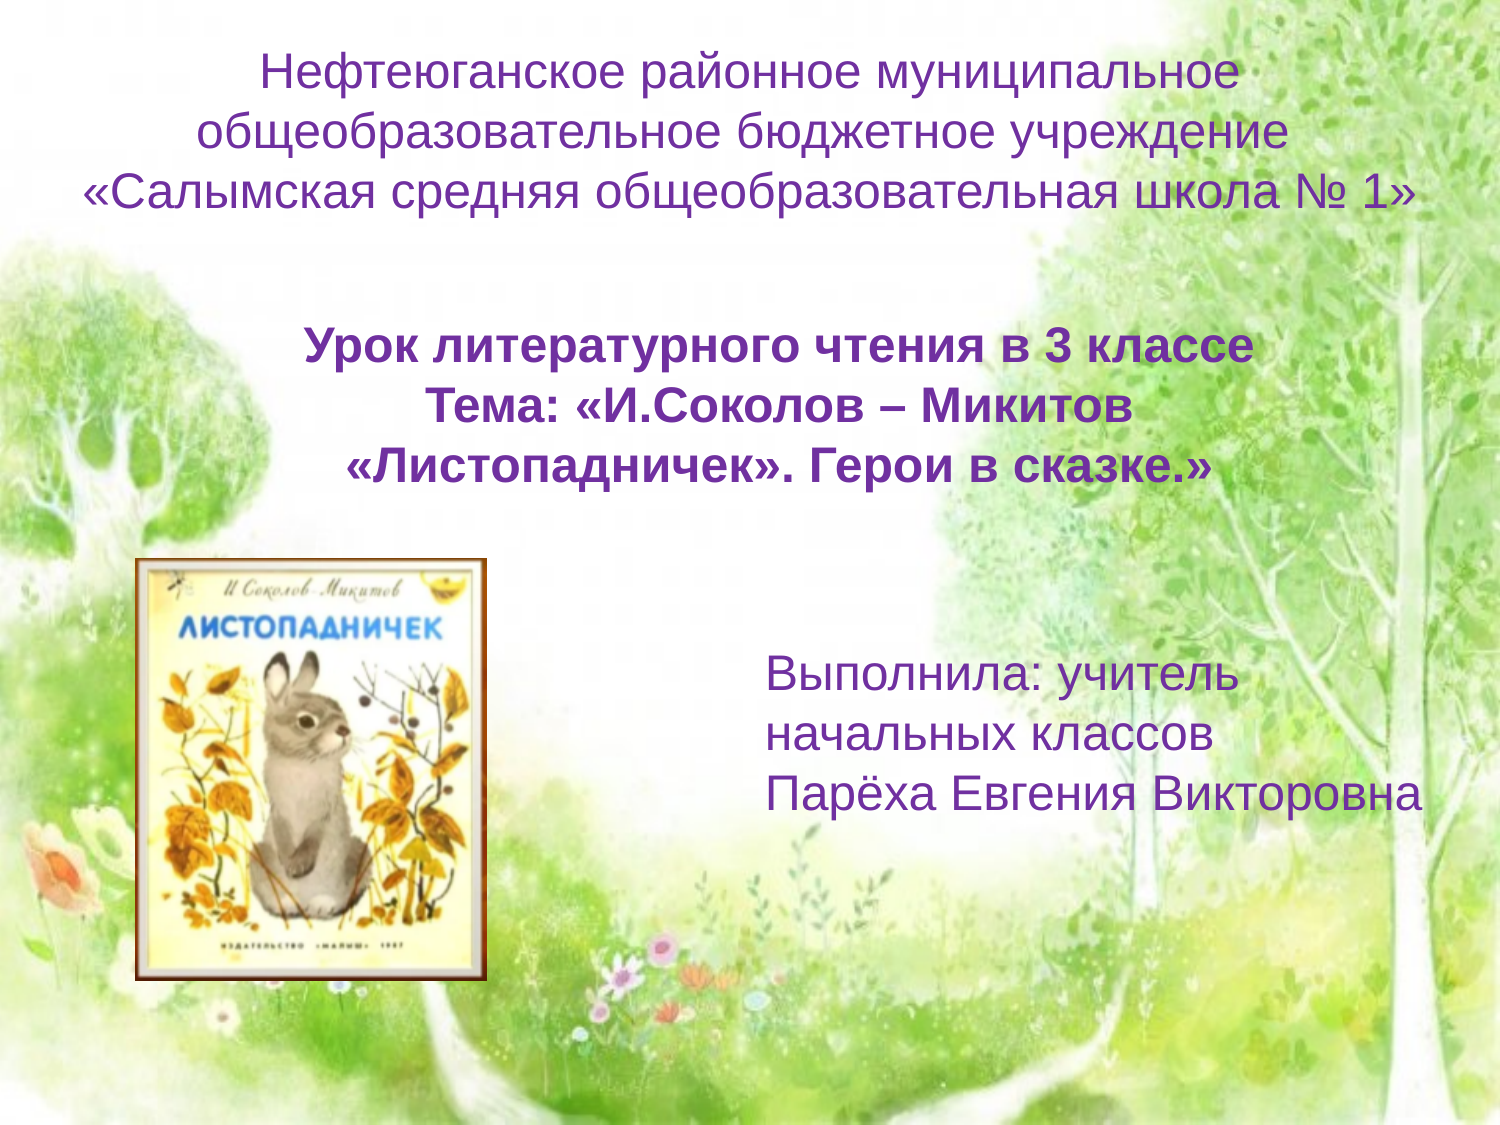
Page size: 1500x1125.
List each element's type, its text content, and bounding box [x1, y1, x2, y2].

text_box Урок литературного чтения в 3 классе Тема: «И.Соколов – Микитов «Листопадничек». Герои в сказке.» [265, 305, 1294, 500]
text_box Нефтеюганское районное муниципальное общеобразовательное бюджетное учреждение «Салымская средняя общеобразовательная школа № 1» [64, 30, 1436, 226]
text_box Выполнила: учитель начальных классов Парёха Евгения Викторовна [750, 633, 1471, 829]
picture [0, 0, 1500, 1125]
